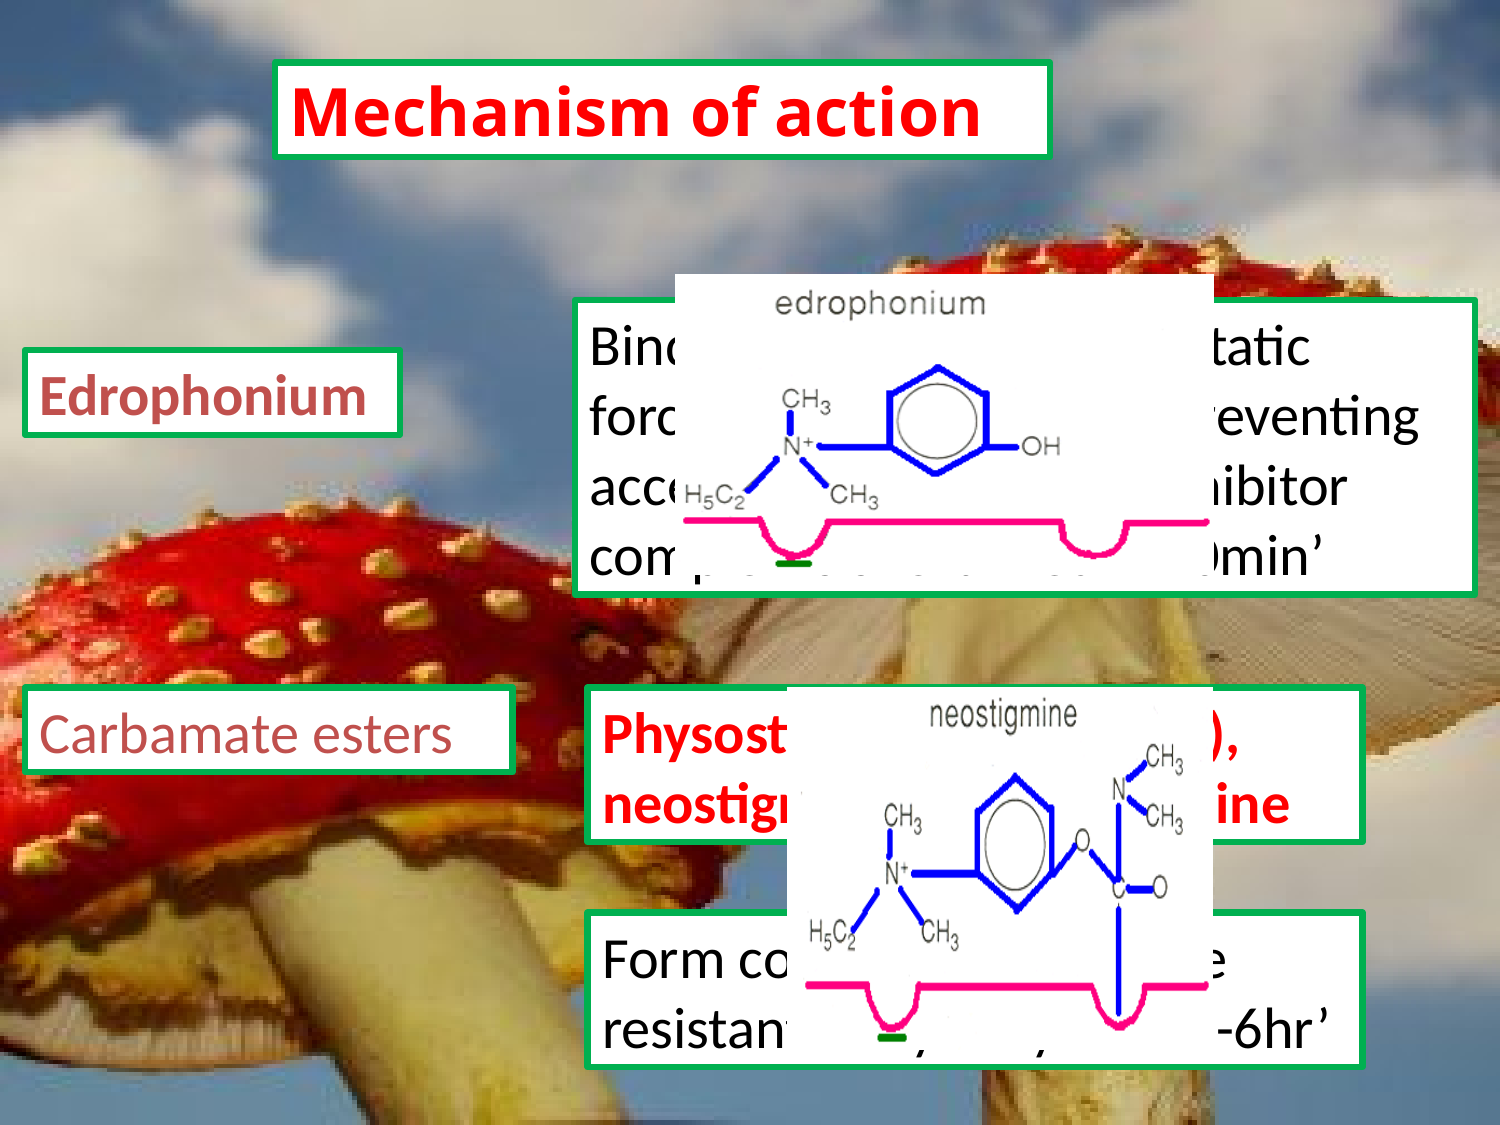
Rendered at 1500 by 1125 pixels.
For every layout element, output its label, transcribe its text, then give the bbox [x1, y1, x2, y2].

picture [0, 0, 1500, 1125]
text_box Physostigmine(non-polar), neostigmine, pyridostigmine [1213, 687, 1363, 843]
text_box Form covalent bond, more resistant to hydrolysis’ 0.5-6hr’ [587, 912, 1363, 1068]
text_box Physostigmine(non-polar), neostigmine, pyridostigmine [587, 687, 785, 843]
text_box Bind reversibly by electrostatic forces to the active site, preventing access of Ach , enzyme-inhibitor complex is short lived’2-10min’ [574, 299, 1475, 595]
text_box Carbamate esters [24, 687, 513, 773]
text_box Edrophonium [24, 350, 400, 435]
text_box Mechanism of action [275, 62, 1050, 158]
